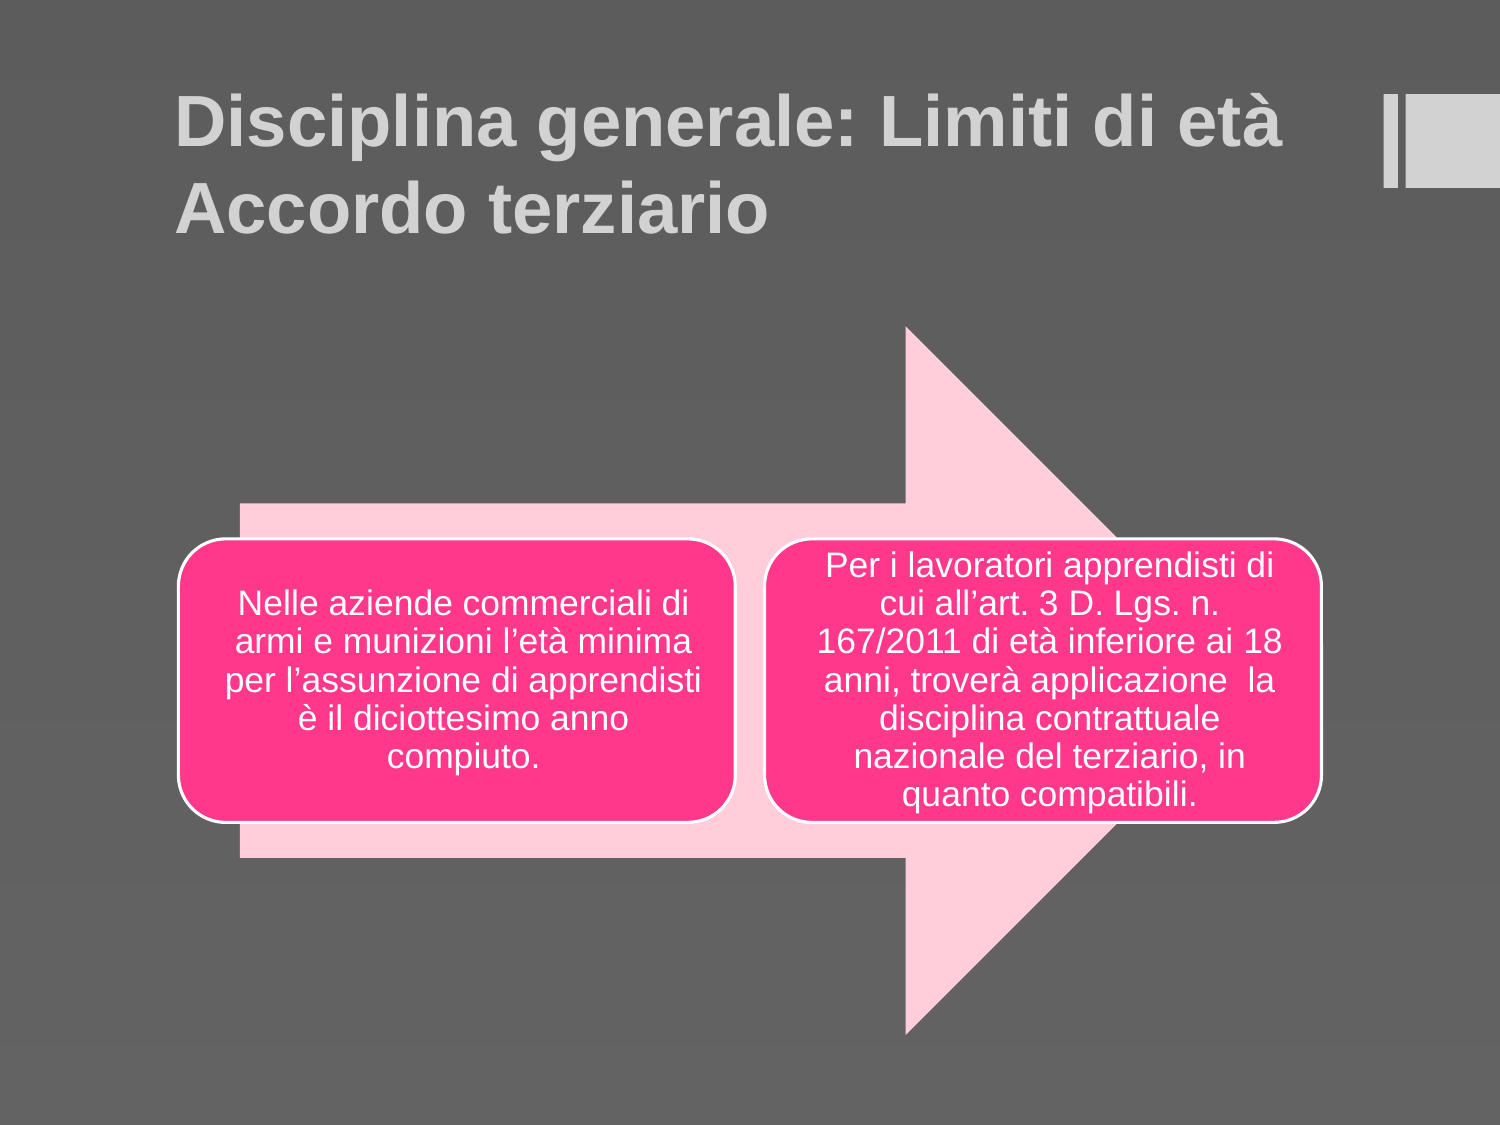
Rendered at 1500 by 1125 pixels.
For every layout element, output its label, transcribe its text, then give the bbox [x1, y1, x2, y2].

title Disciplina generale: Limiti di età Accordo terziario [159, 66, 1360, 256]
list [149, 325, 1351, 1036]
